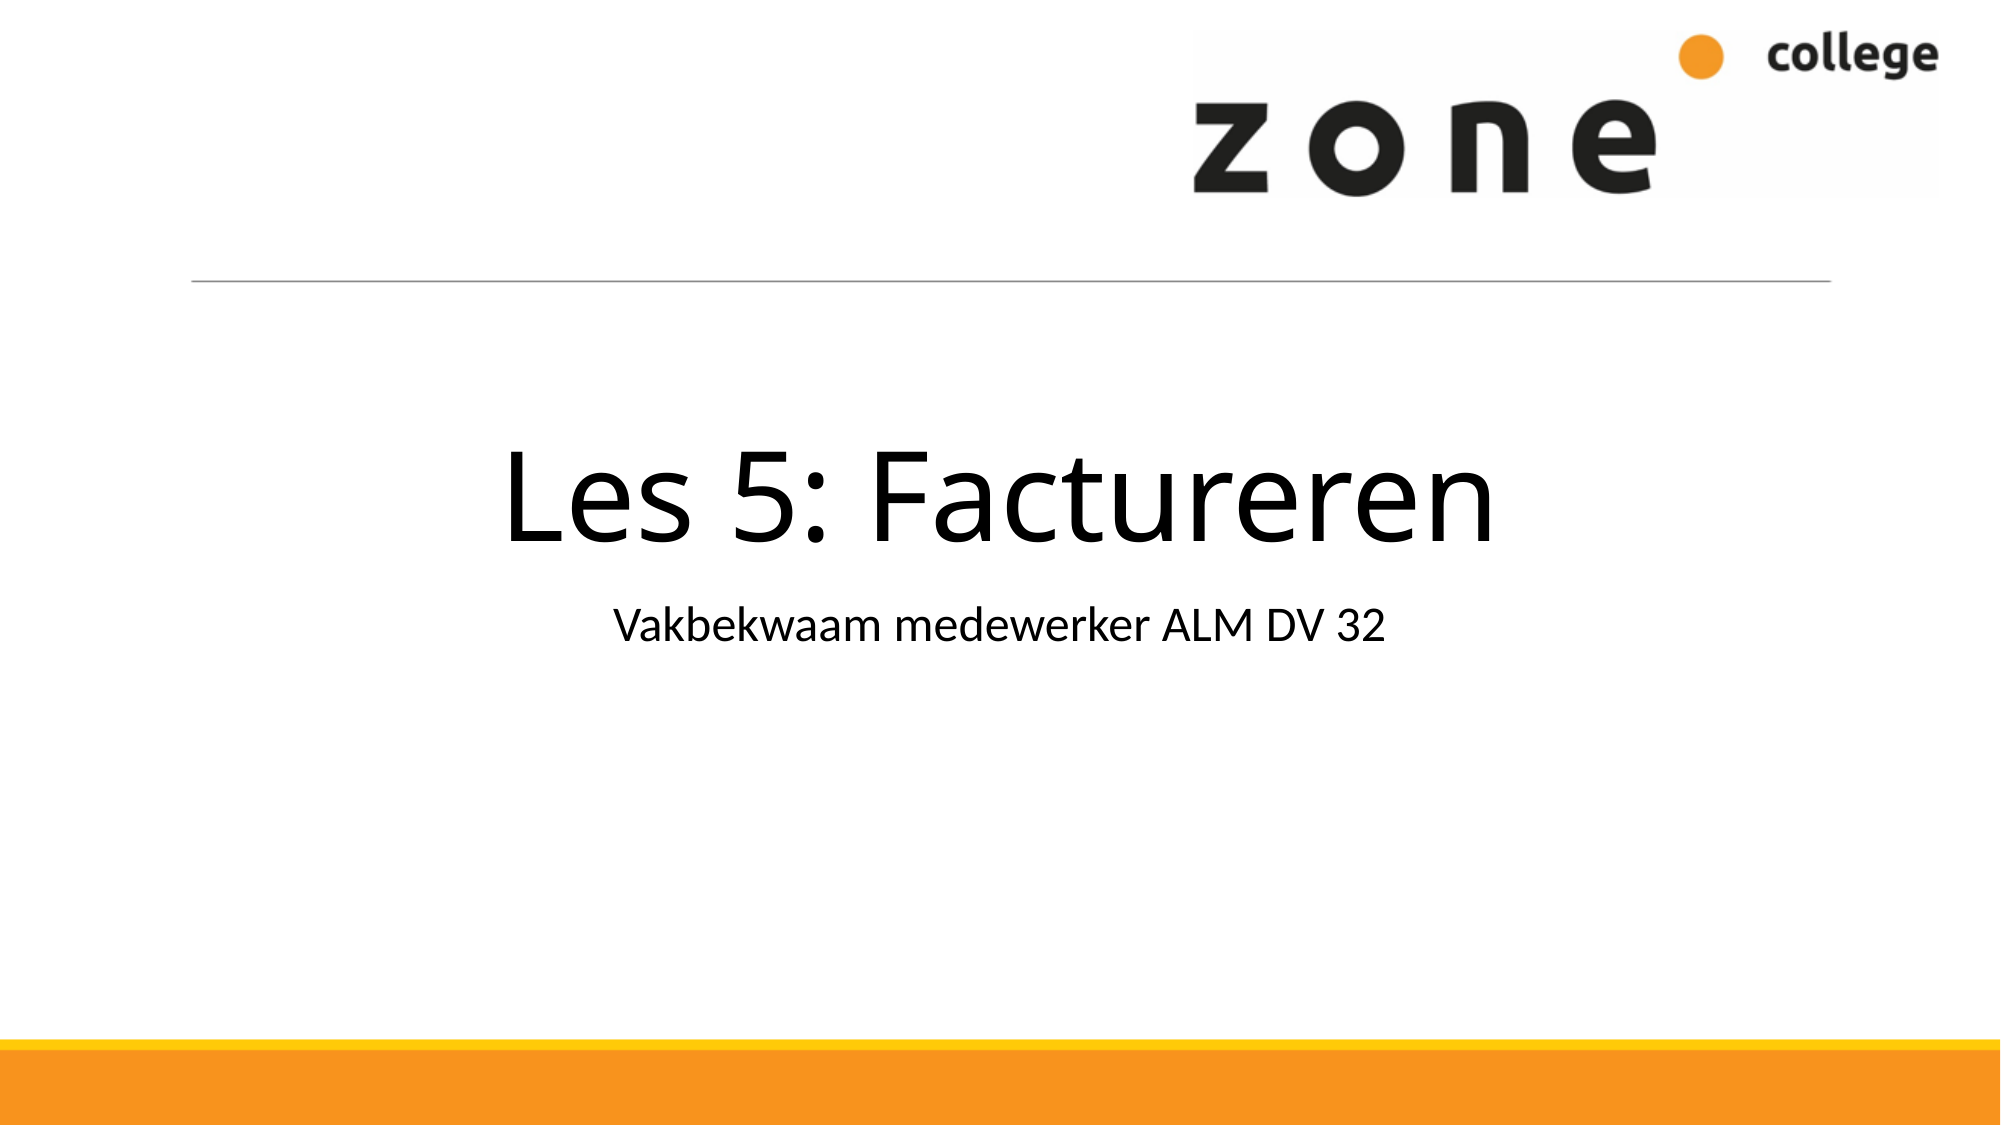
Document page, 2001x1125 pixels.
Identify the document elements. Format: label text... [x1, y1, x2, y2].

picture [0, 0, 2001, 1125]
title Les 5: Factureren [249, 184, 1750, 576]
subtitle Vakbekwaam medewerker ALM DV 32 [249, 590, 1750, 863]
